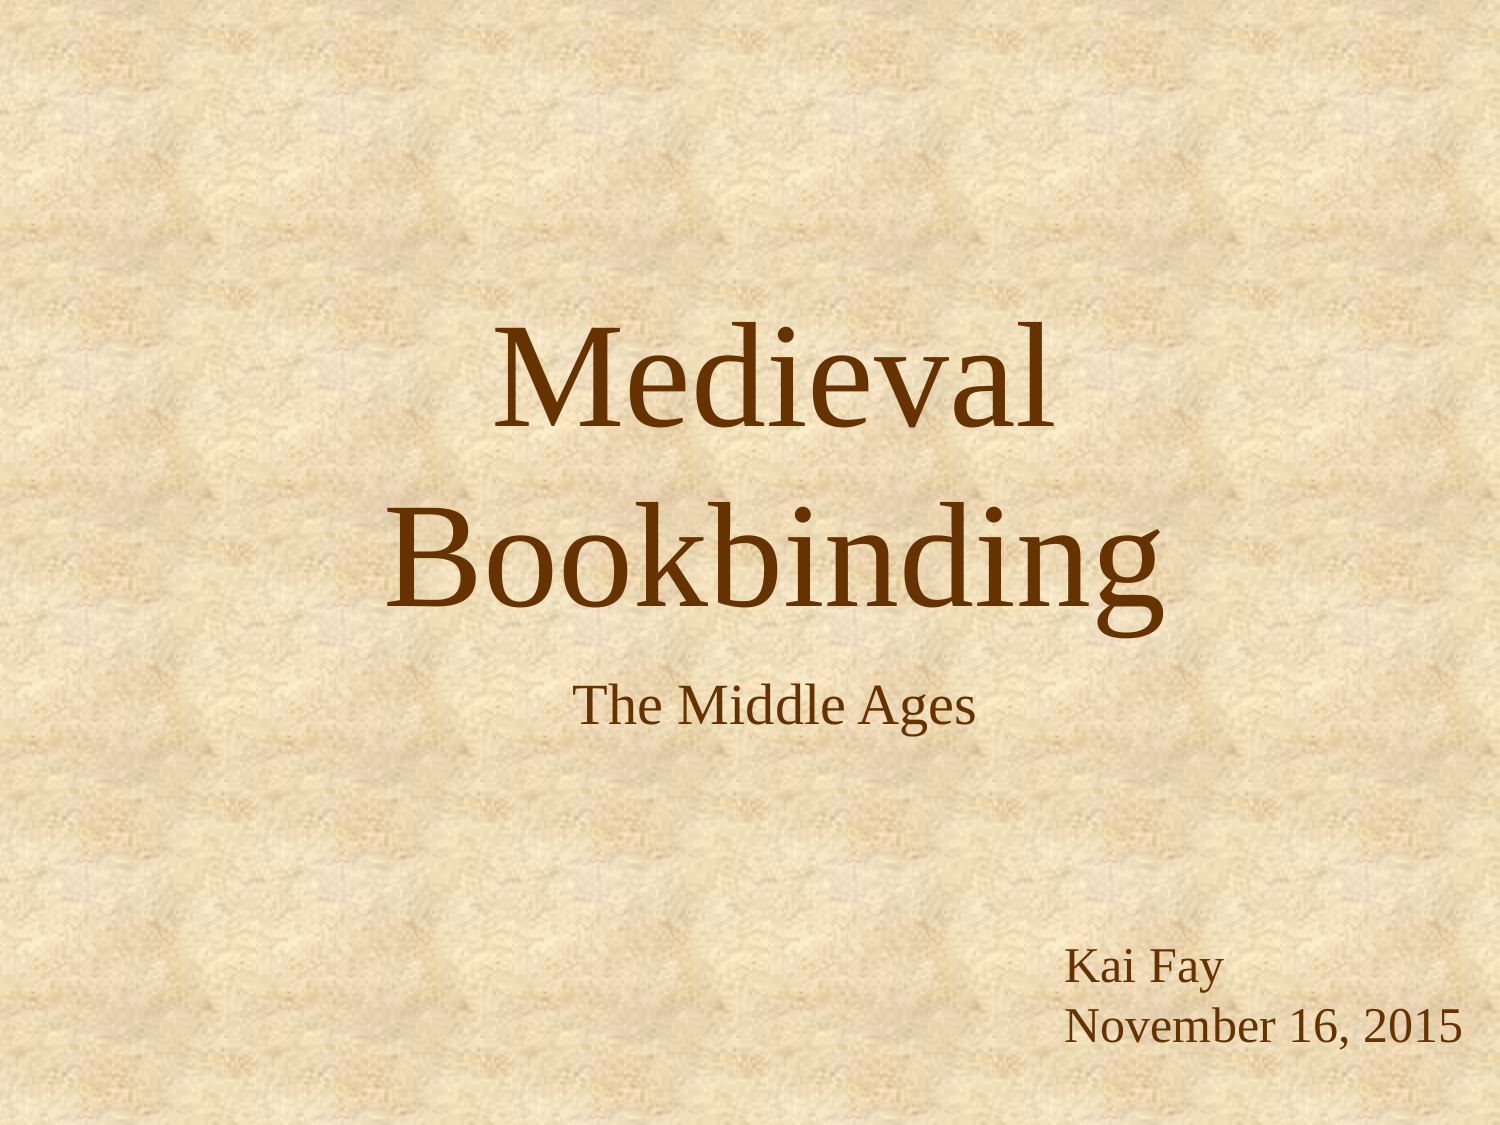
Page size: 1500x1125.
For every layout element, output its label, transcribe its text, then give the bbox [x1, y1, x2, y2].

title Medieval Bookbinding The Middle Ages [137, 261, 1413, 750]
text_box Kai Fay November 16, 2015 [1049, 924, 1488, 1060]
picture [0, 0, 1500, 1125]
